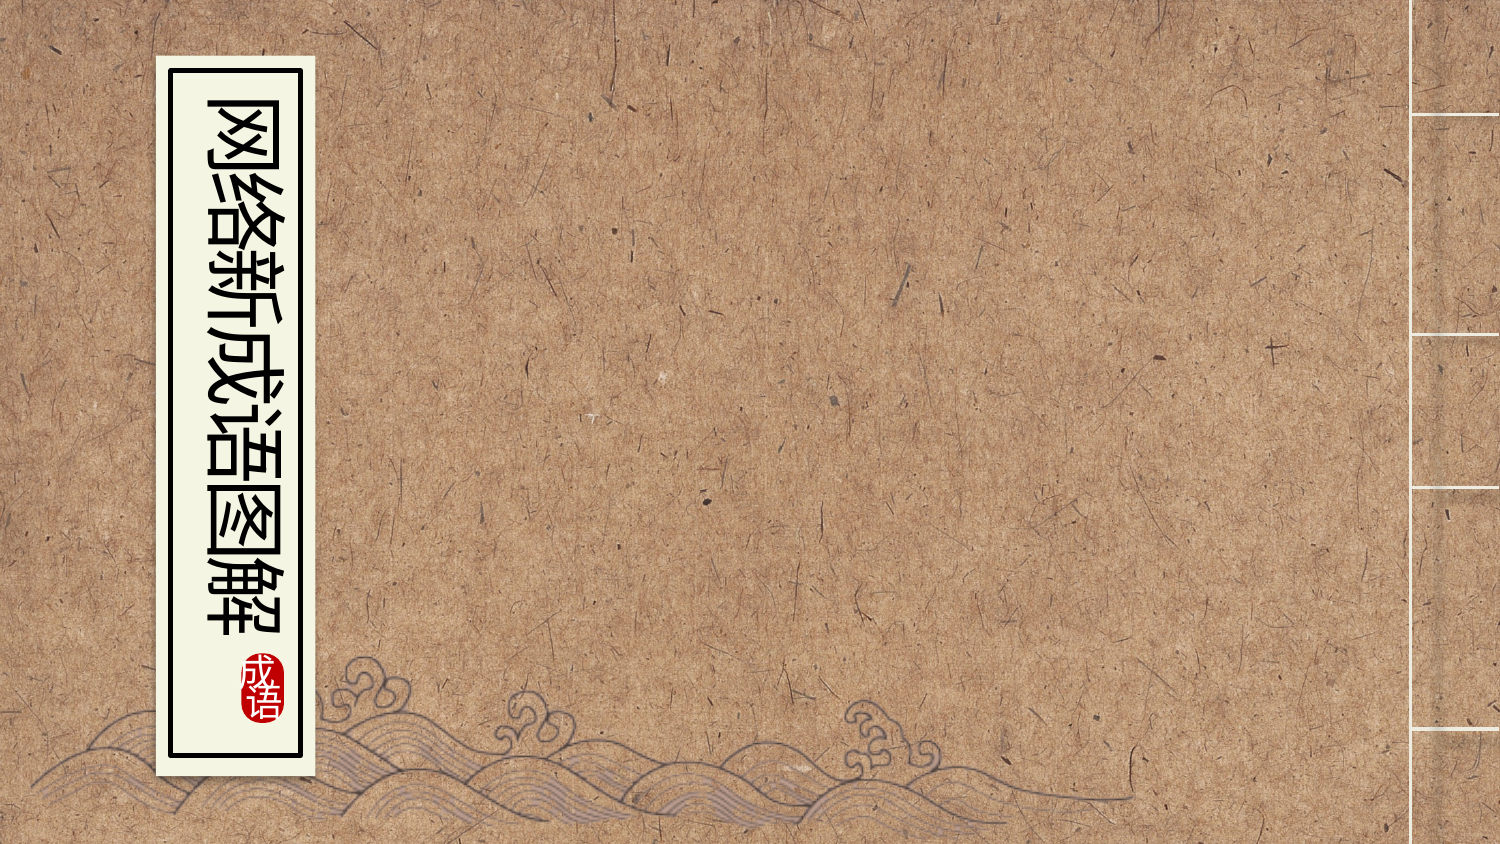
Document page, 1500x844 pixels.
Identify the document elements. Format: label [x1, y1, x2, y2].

picture [1411, 335, 1500, 487]
picture [1411, 730, 1500, 844]
picture [1411, 116, 1500, 333]
picture [1411, 0, 1500, 114]
picture [1411, 489, 1500, 728]
text_box [228, 641, 293, 726]
picture [0, 0, 1410, 844]
